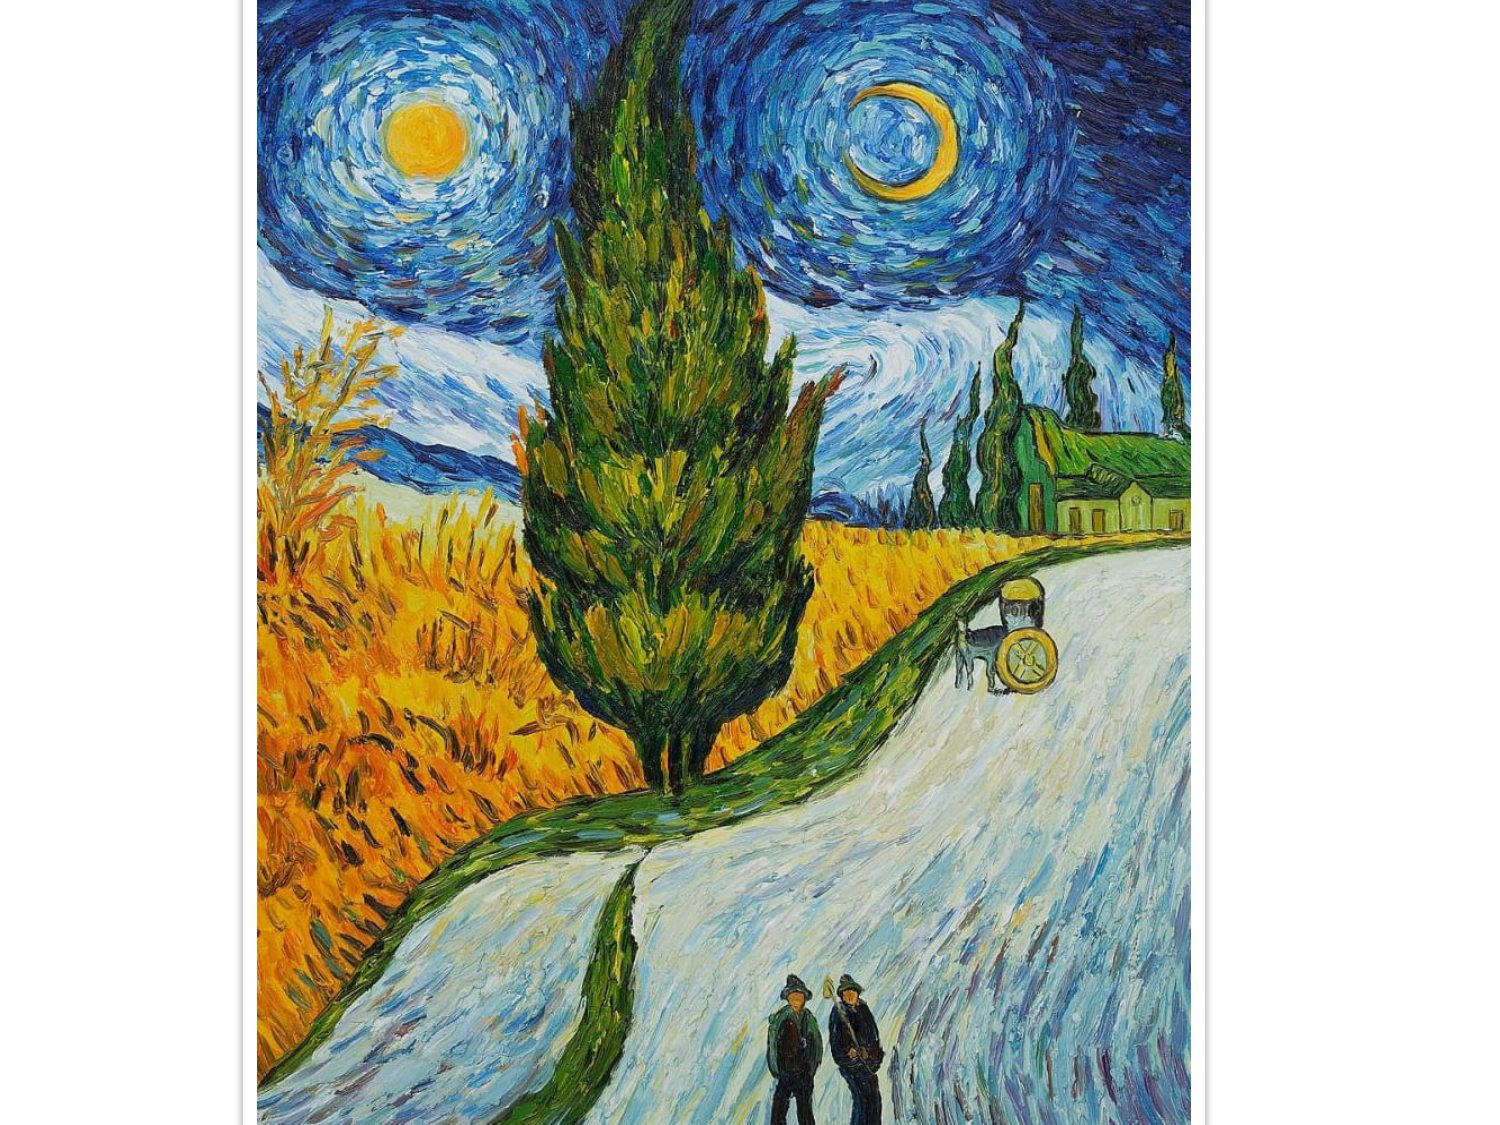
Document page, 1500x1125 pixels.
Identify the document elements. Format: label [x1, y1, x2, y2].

picture [257, 0, 1191, 1125]
